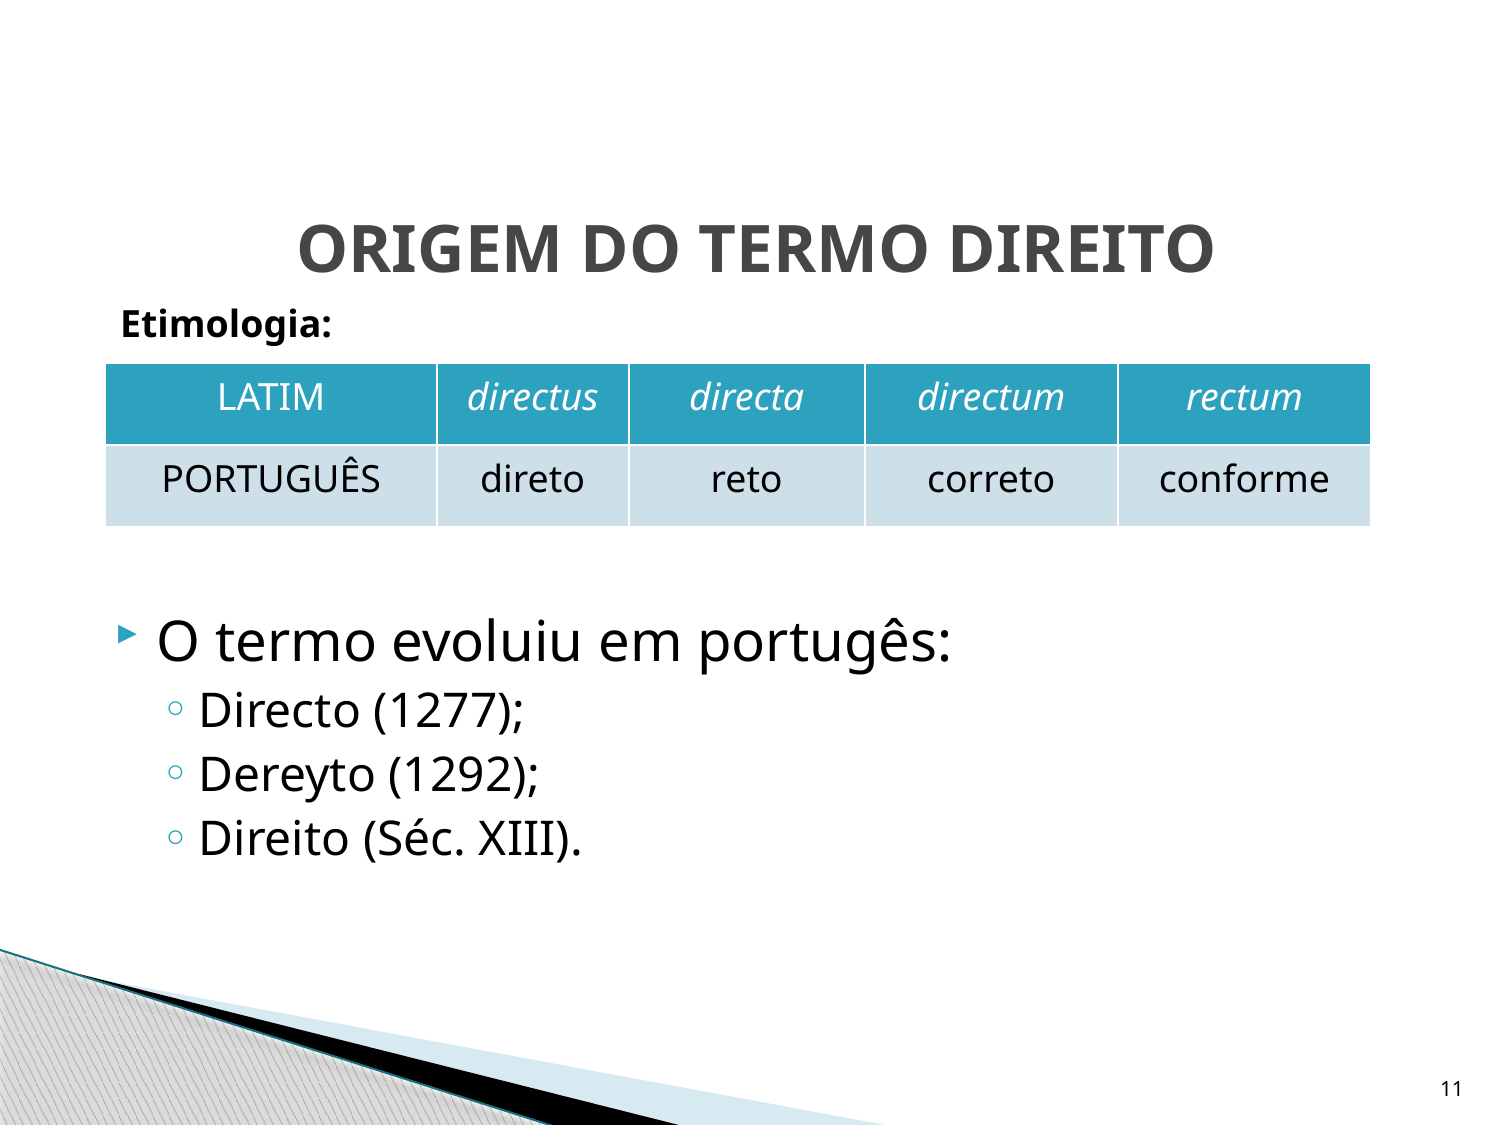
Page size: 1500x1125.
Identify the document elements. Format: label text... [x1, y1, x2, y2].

slide_number 11 [1418, 1051, 1479, 1112]
list O termo evoluiu em portugês: Directo (1277); Dereyto (1292); Direito (Séc. XIII). [82, 597, 1432, 1079]
table_cell correto [866, 446, 1117, 526]
table_header directa [630, 364, 864, 444]
title ORIGEM DO TERMO DIREITO [82, 199, 1432, 293]
table_cell PORTUGUÊS [106, 446, 436, 526]
table_header rectum [1119, 364, 1370, 444]
text_box Etimologia: [105, 292, 411, 353]
table_header directus [438, 364, 628, 444]
table_header LATIM [106, 364, 436, 444]
table_cell reto [630, 446, 864, 526]
table_header directum [866, 364, 1117, 444]
table_cell conforme [1119, 446, 1370, 526]
table_cell direto [438, 446, 628, 526]
